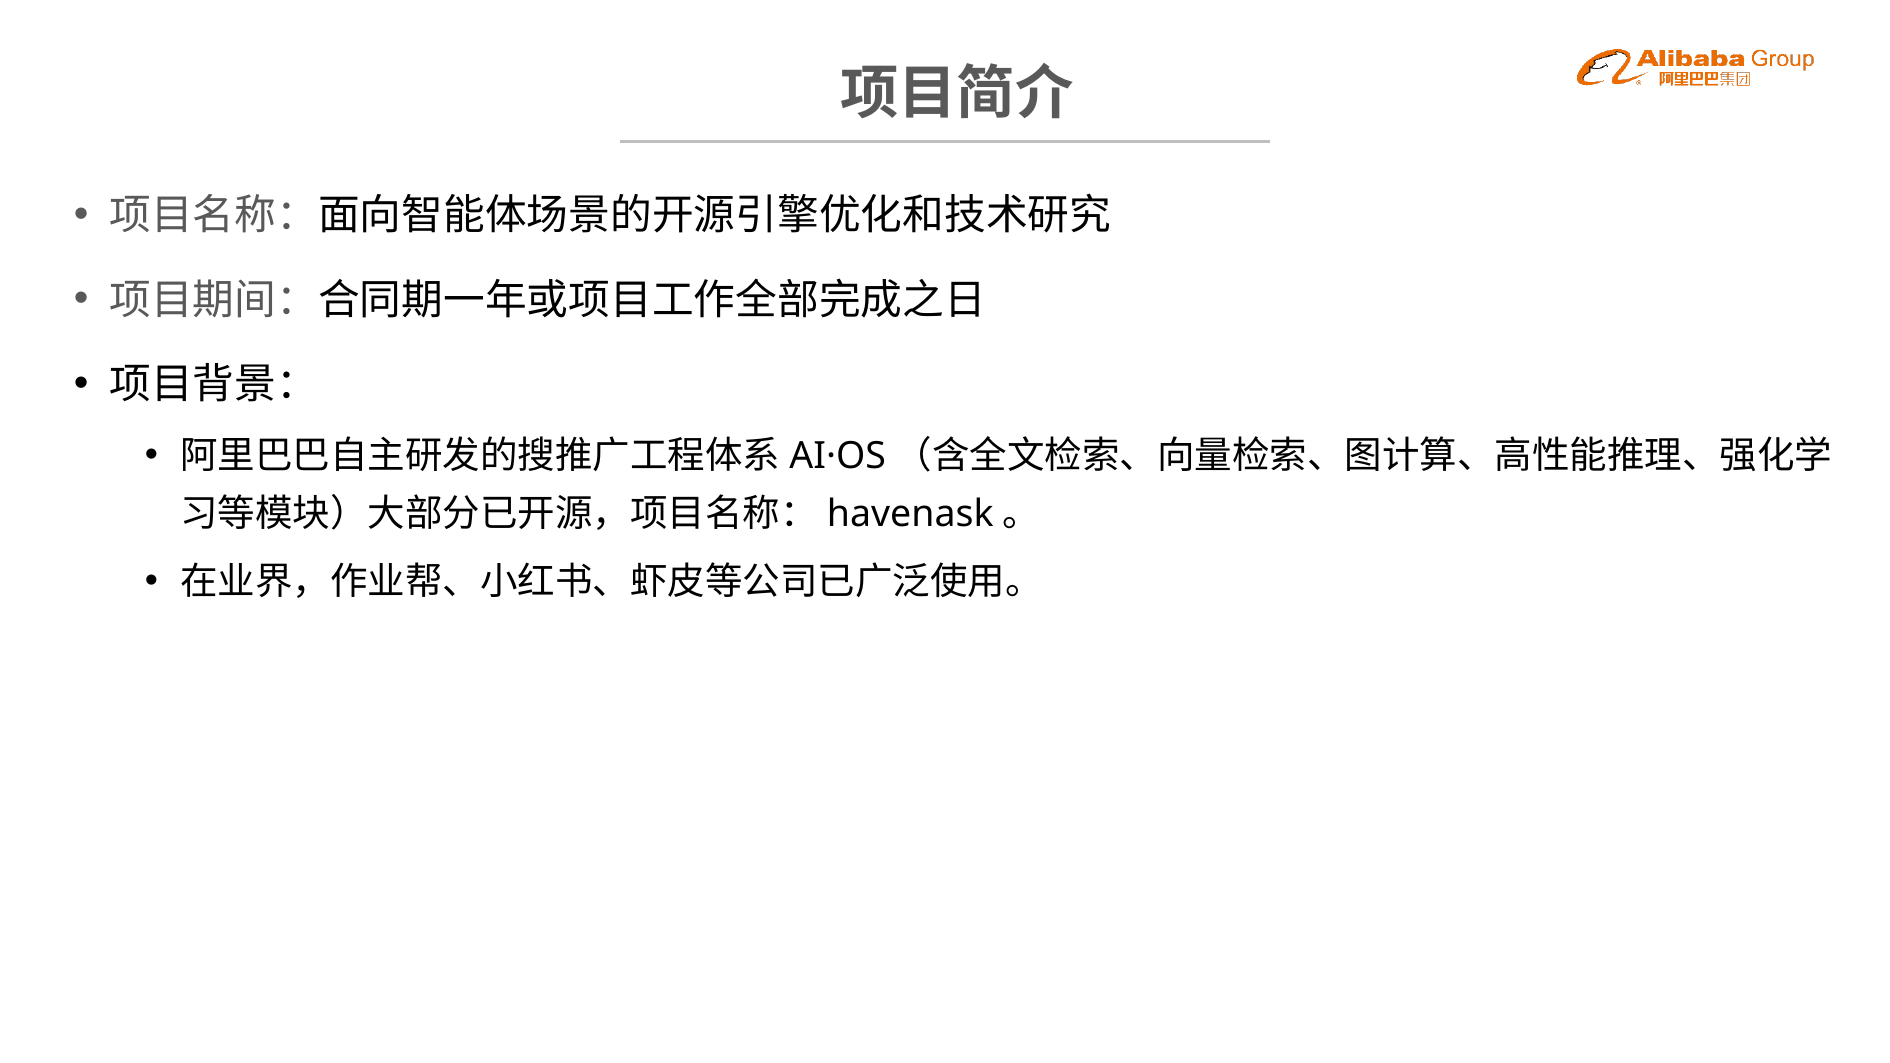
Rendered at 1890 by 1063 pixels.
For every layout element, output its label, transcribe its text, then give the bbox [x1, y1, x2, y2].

title 项目简介 [58, 35, 1855, 154]
list 项目名称：面向智能体场景的开源引擎优化和技术研究 项目期间：合同期一年或项目工作全部完成之日 项目背景： 阿里巴巴自主研发的搜推广工程体系AI·OS（含全文检索、向量检索、图计算、高性能推理、强化学习等模块）大部分已开源，项目名称：havenask。 在业界，作业帮、小红书、虾皮等公司已广泛使用。 [58, 165, 1855, 958]
